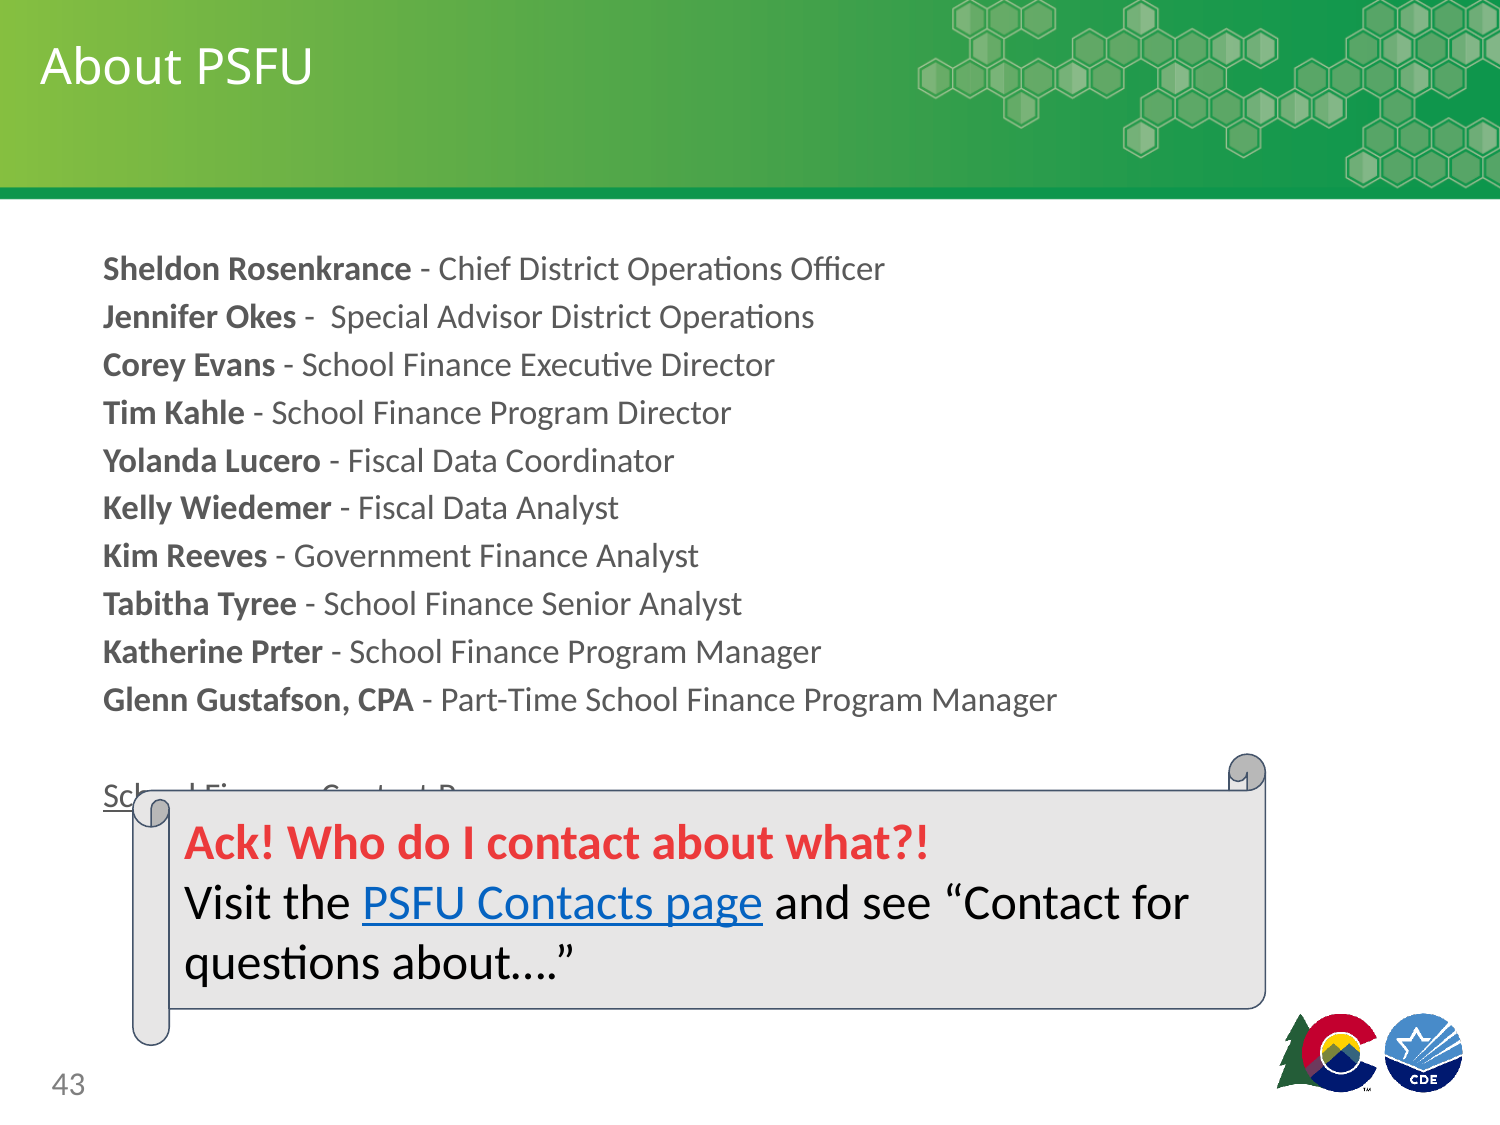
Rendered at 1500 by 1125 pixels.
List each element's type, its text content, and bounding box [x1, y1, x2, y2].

text_box Ack! Who do I contact about what?! Visit the PSFU Contacts page and see “Contact for questions about….” [132, 754, 1266, 1046]
title About PSFU [40, 41, 1038, 166]
slide_number 43 [36, 1054, 375, 1115]
list Sheldon Rosenkrance - Chief District Operations Officer Jennifer Okes - Special Advisor District Operations Corey Evans - School Finance Executive Director Tim Kahle - School Finance Program Director Yolanda Lucero - Fiscal Data Coordinator Kelly Wiedemer - Fiscal Data Analyst Kim Reeves - Government Finance Analyst Tabitha Tyree - School Finance Senior Analyst Katherine Prter - School Finance Program Manager Glenn Gustafson, CPA - Part-Time School Finance Program Manager School Finance Contact Page [103, 239, 1397, 831]
picture [0, 0, 1500, 200]
picture [1275, 1012, 1463, 1093]
